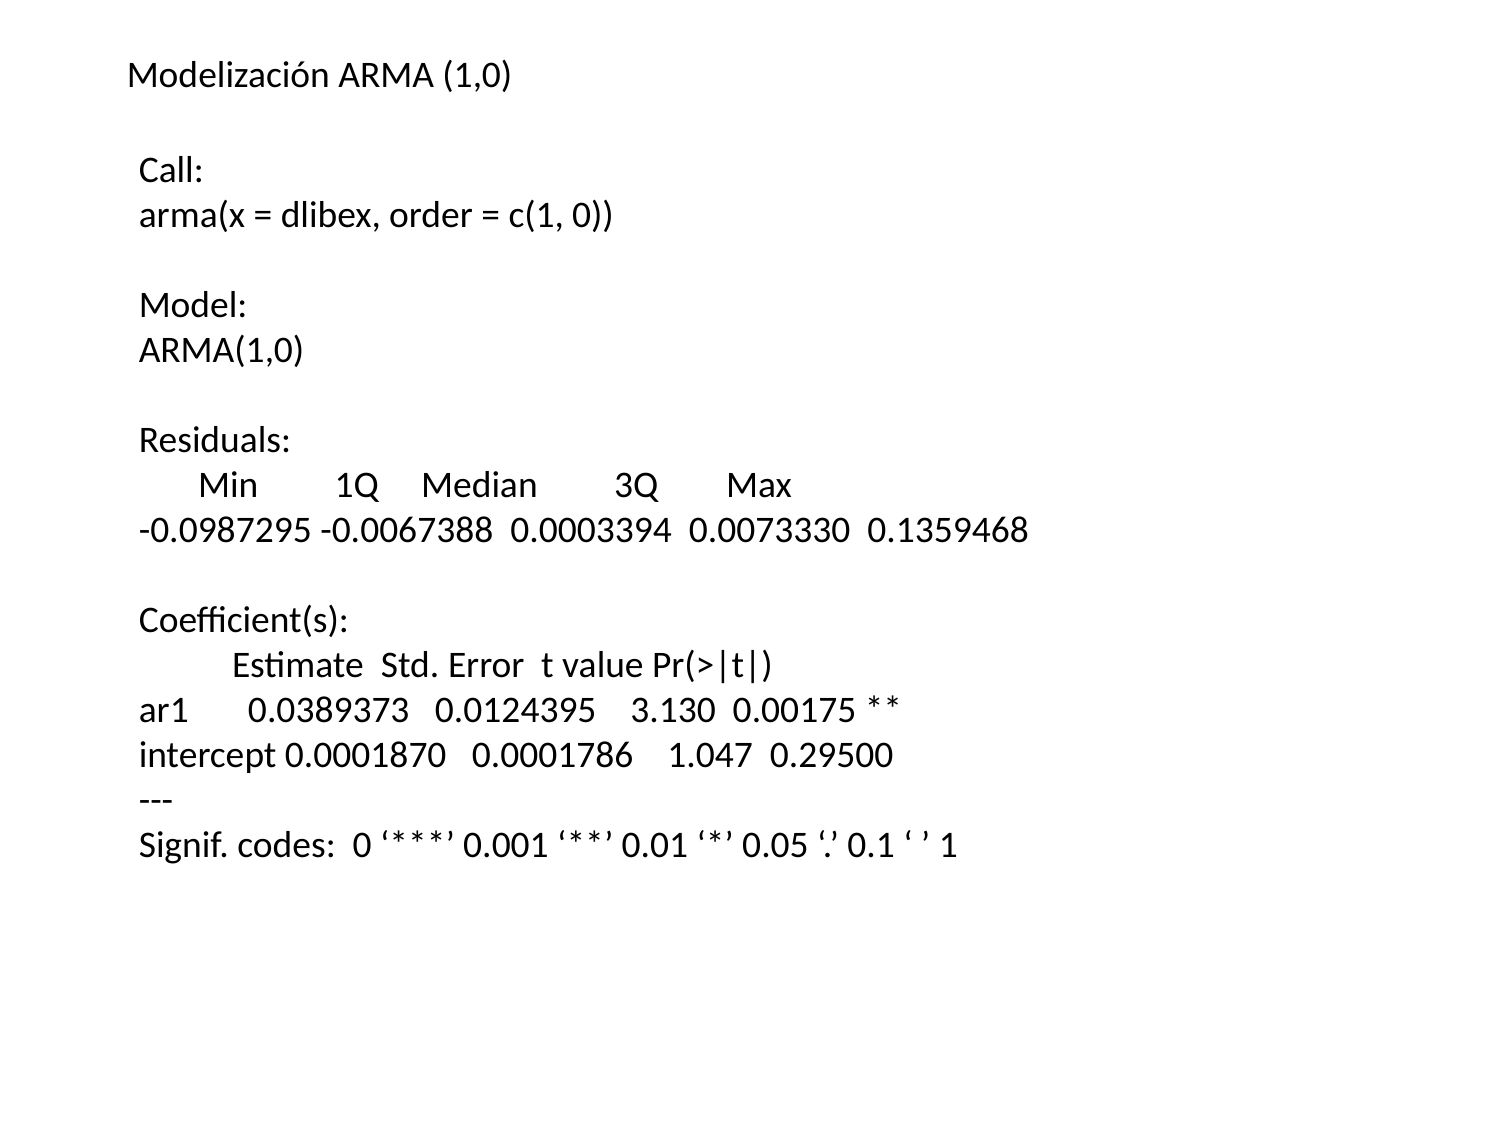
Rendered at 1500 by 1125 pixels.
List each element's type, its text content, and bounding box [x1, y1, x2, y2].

text_box Modelización ARMA (1,0) [112, 42, 1211, 103]
text_box Call: arma(x = dlibex, order = c(1, 0)) Model: ARMA(1,0) Residuals: Min 1Q Median 3Q Max -0.0987295 -0.0067388 0.0003394 0.0073330 0.1359468 Coefficient(s): Estimate Std. Error t value Pr(>|t|) ar1 0.0389373 0.0124395 3.130 0.00175 ** intercept 0.0001870 0.0001786 1.047 0.29500 --- Signif. codes: 0 ‘***’ 0.001 ‘**’ 0.01 ‘*’ 0.05 ‘.’ 0.1 ‘ ’ 1 [123, 137, 1341, 917]
